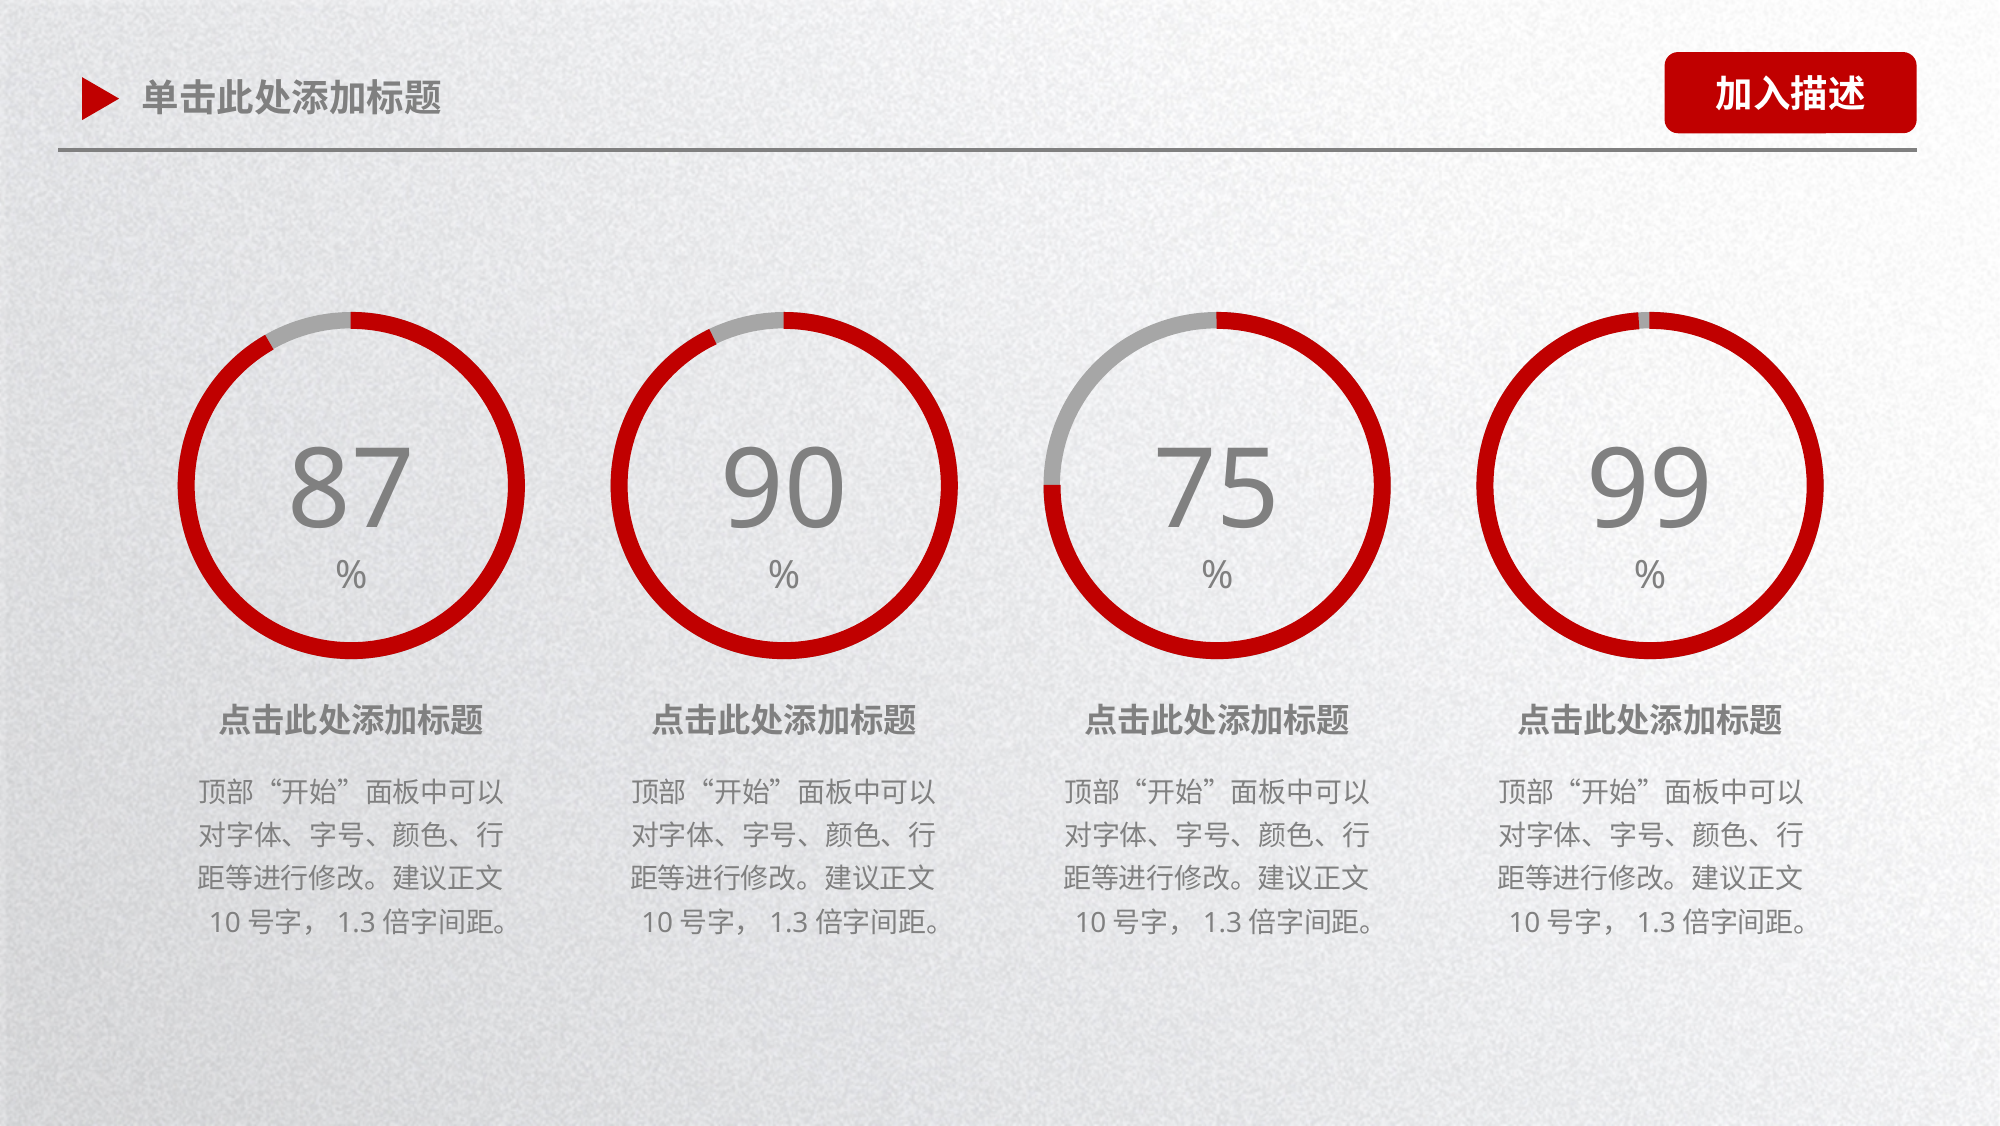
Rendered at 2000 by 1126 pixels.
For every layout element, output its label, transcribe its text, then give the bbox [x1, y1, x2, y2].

text_box 点击此处添加标题 [177, 689, 525, 750]
text_box [710, 311, 783, 344]
text_box 顶部“开始”面板中可以对字体、字号、颜色、行距等进行修改。建议正文10号字，1.3倍字间距。 [1477, 754, 1825, 948]
text_box [177, 311, 526, 660]
text_box [265, 311, 350, 349]
text_box 99% [1551, 406, 1749, 607]
text_box 点击此处添加标题 [1476, 689, 1824, 750]
text_box 75% [1118, 406, 1316, 607]
text_box 87% [252, 406, 450, 607]
text_box 点击此处添加标题 [611, 689, 958, 750]
picture [0, 0, 2000, 1126]
text_box [610, 311, 959, 660]
text_box [1043, 311, 1392, 660]
text_box [1475, 311, 1825, 660]
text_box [58, 51, 1917, 150]
text_box 点击此处添加标题 [1043, 689, 1391, 750]
text_box 顶部“开始”面板中可以对字体、字号、颜色、行距等进行修改。建议正文10号字，1.3倍字间距。 [1043, 754, 1391, 948]
text_box 顶部“开始”面板中可以对字体、字号、颜色、行距等进行修改。建议正文10号字，1.3倍字间距。 [177, 754, 525, 948]
text_box [1639, 311, 1648, 330]
text_box 90% [685, 406, 883, 607]
text_box 顶部“开始”面板中可以对字体、字号、颜色、行距等进行修改。建议正文10号字，1.3倍字间距。 [610, 754, 958, 948]
text_box [1042, 311, 1216, 488]
